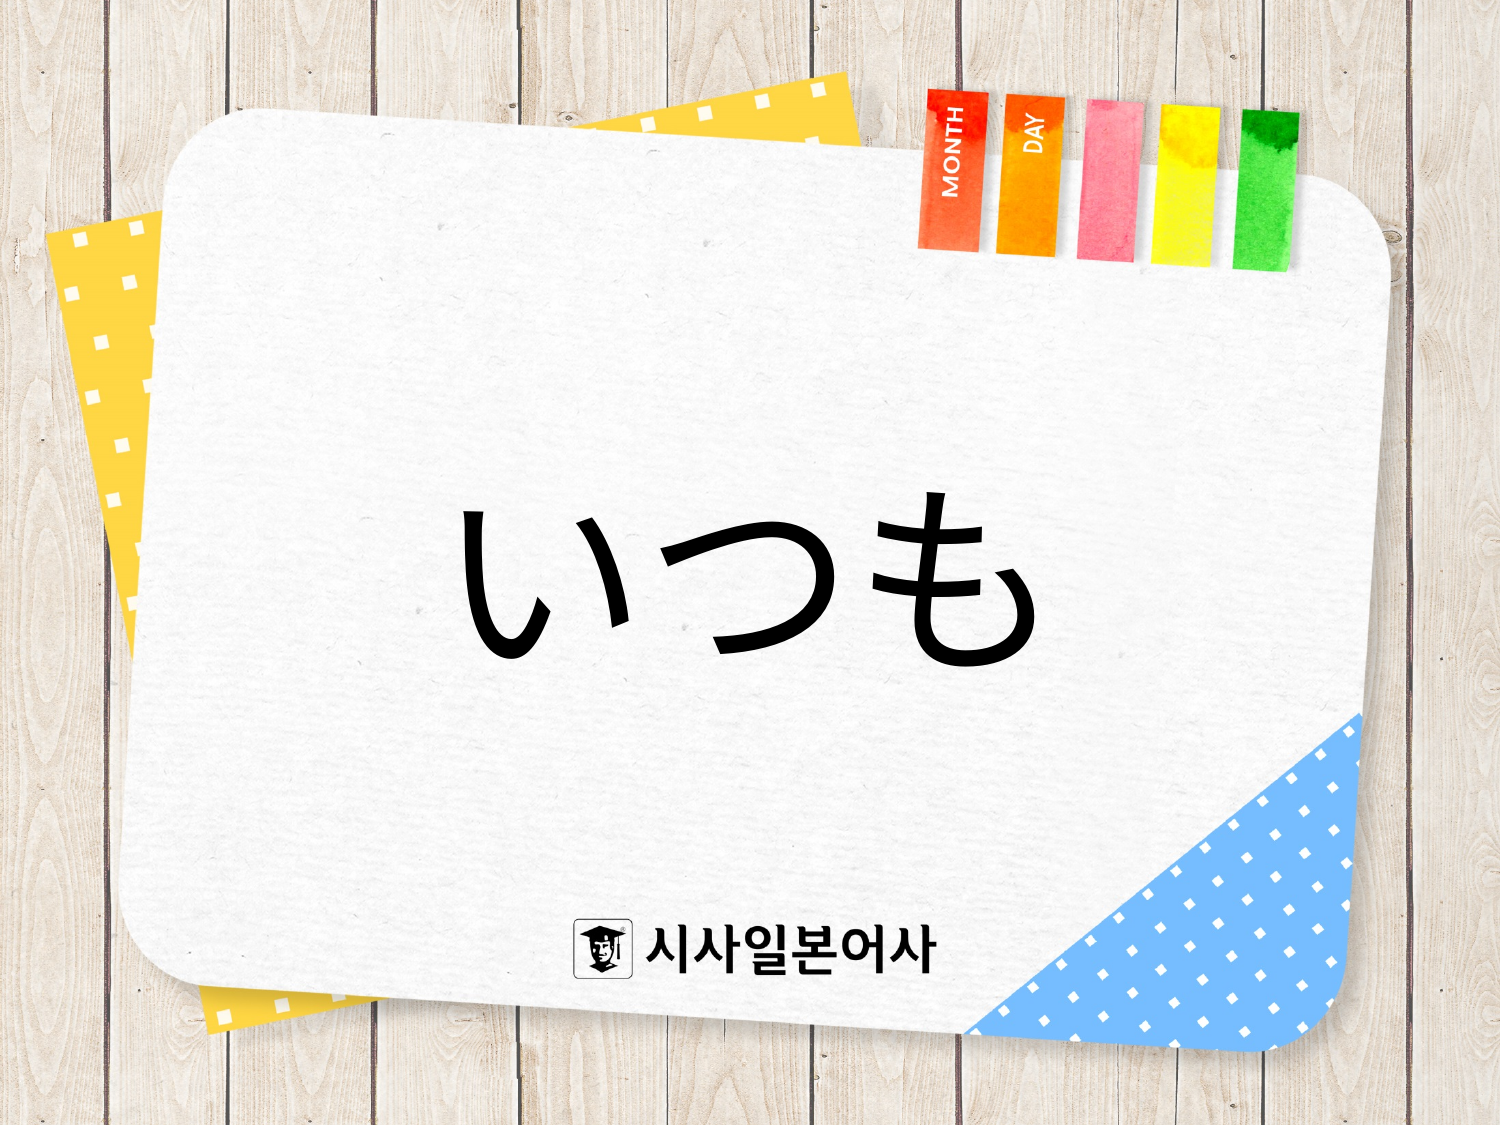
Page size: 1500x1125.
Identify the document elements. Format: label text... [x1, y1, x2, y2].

title いつも [75, 338, 1425, 811]
picture [0, 0, 1500, 1125]
